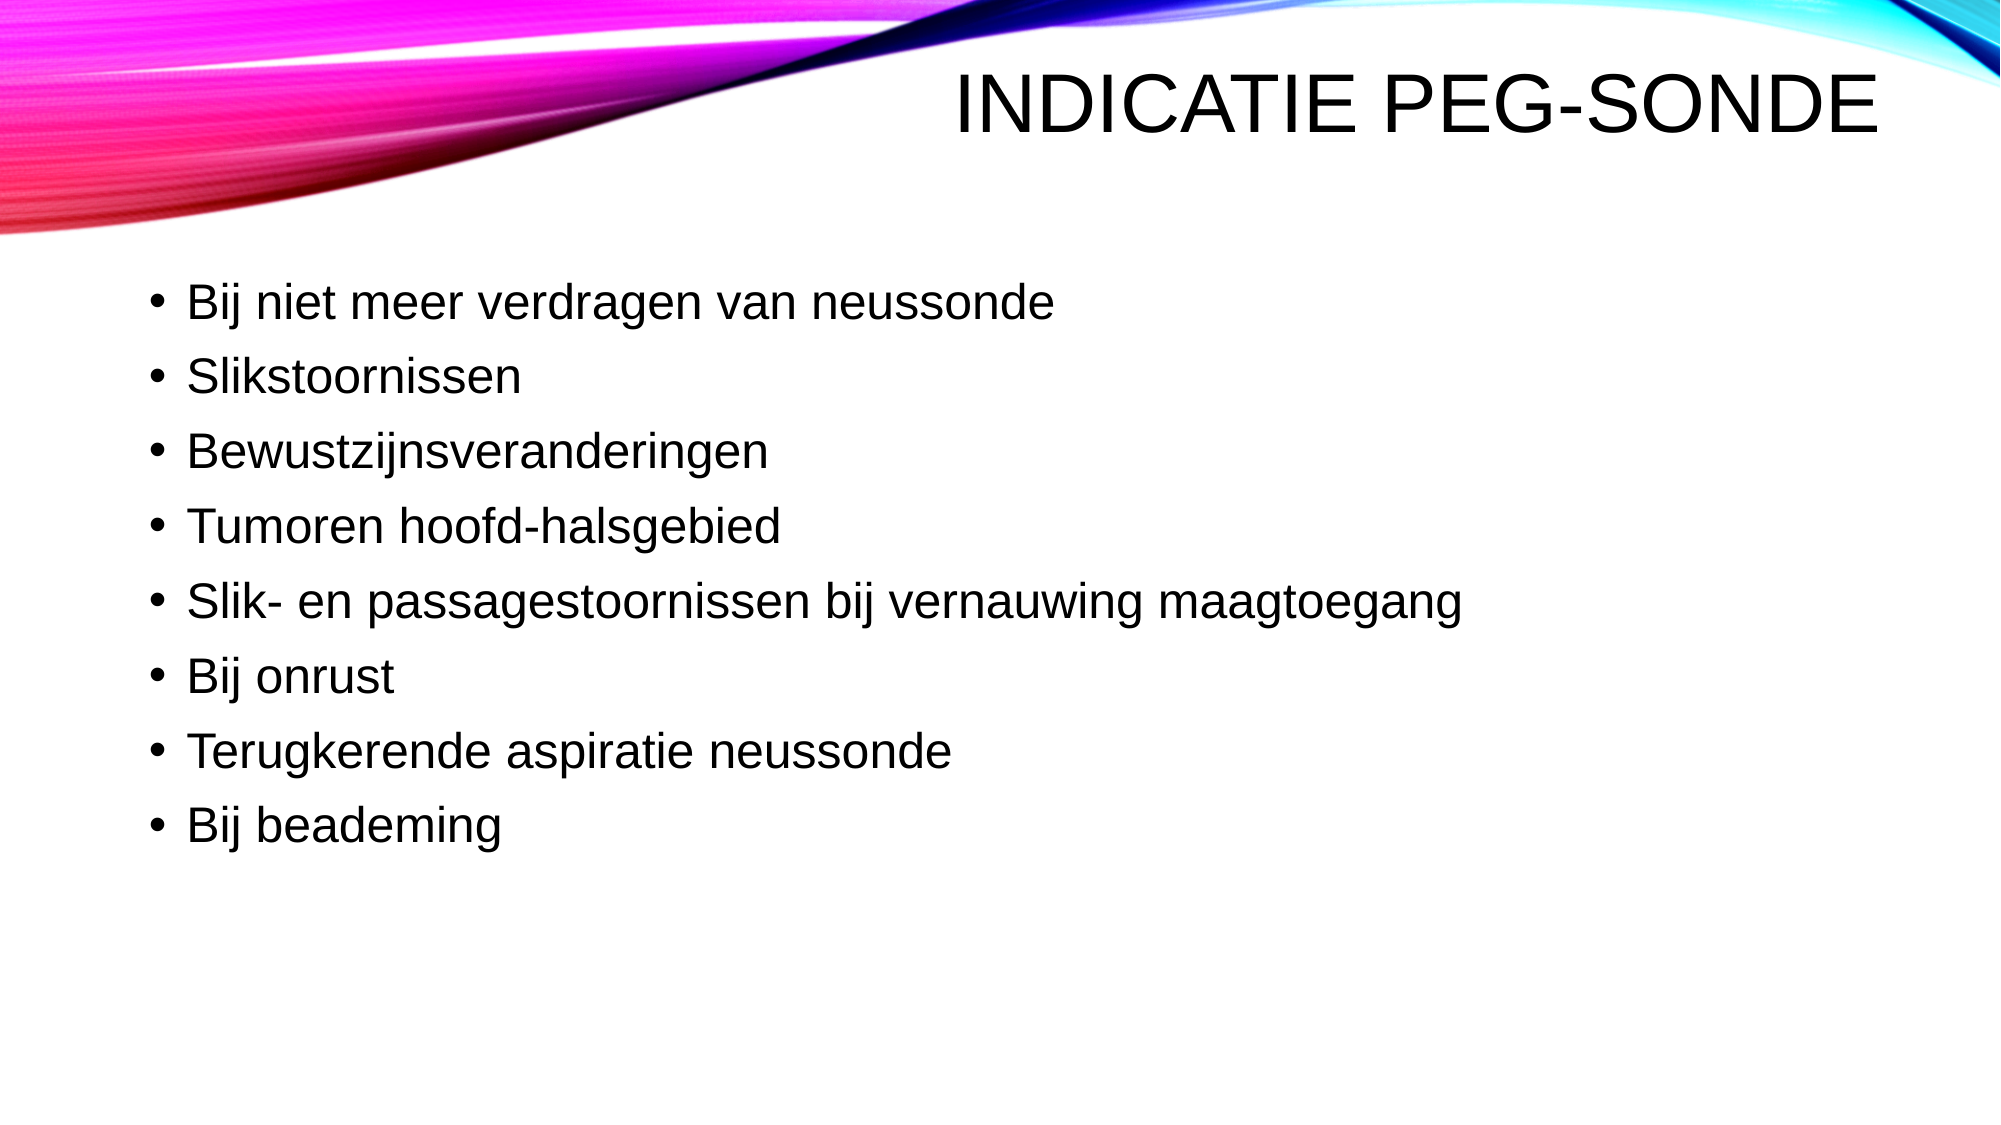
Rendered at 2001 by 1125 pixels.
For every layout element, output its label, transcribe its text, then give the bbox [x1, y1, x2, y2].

list Bij niet meer verdragen van neussonde Slikstoornissen Bewustzijnsveranderingen Tumoren hoofd-halsgebied Slik- en passagestoornissen bij vernauwing maagtoegang Bij onrust Terugkerende aspiratie neussonde Bij beademing [133, 268, 1484, 1006]
picture [1897, 0, 2000, 75]
picture [0, 0, 2000, 237]
title indicatie PEG-sonde [483, 0, 1897, 213]
picture [1910, 0, 2000, 45]
